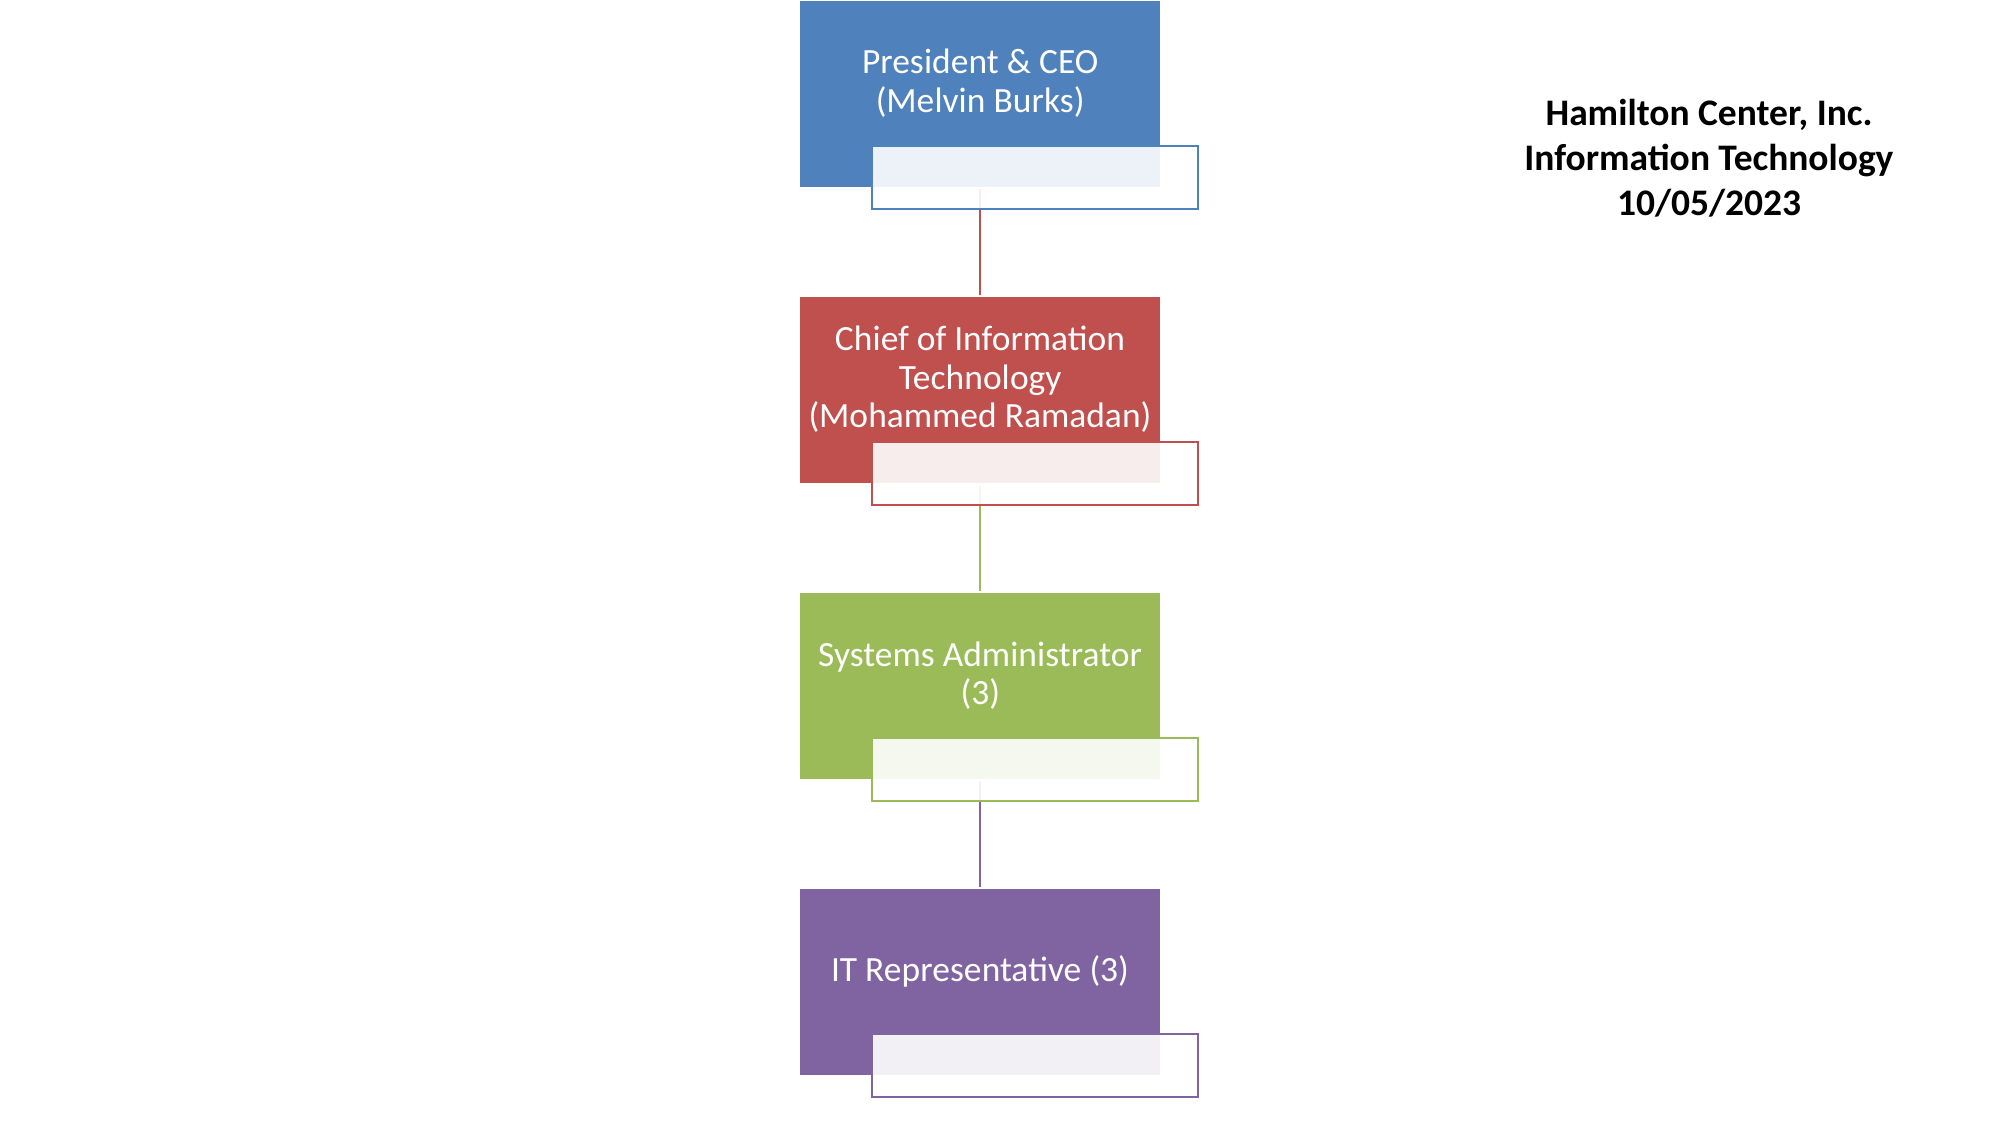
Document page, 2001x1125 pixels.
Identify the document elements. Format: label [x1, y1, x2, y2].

text_box [15, 0, 1982, 1097]
